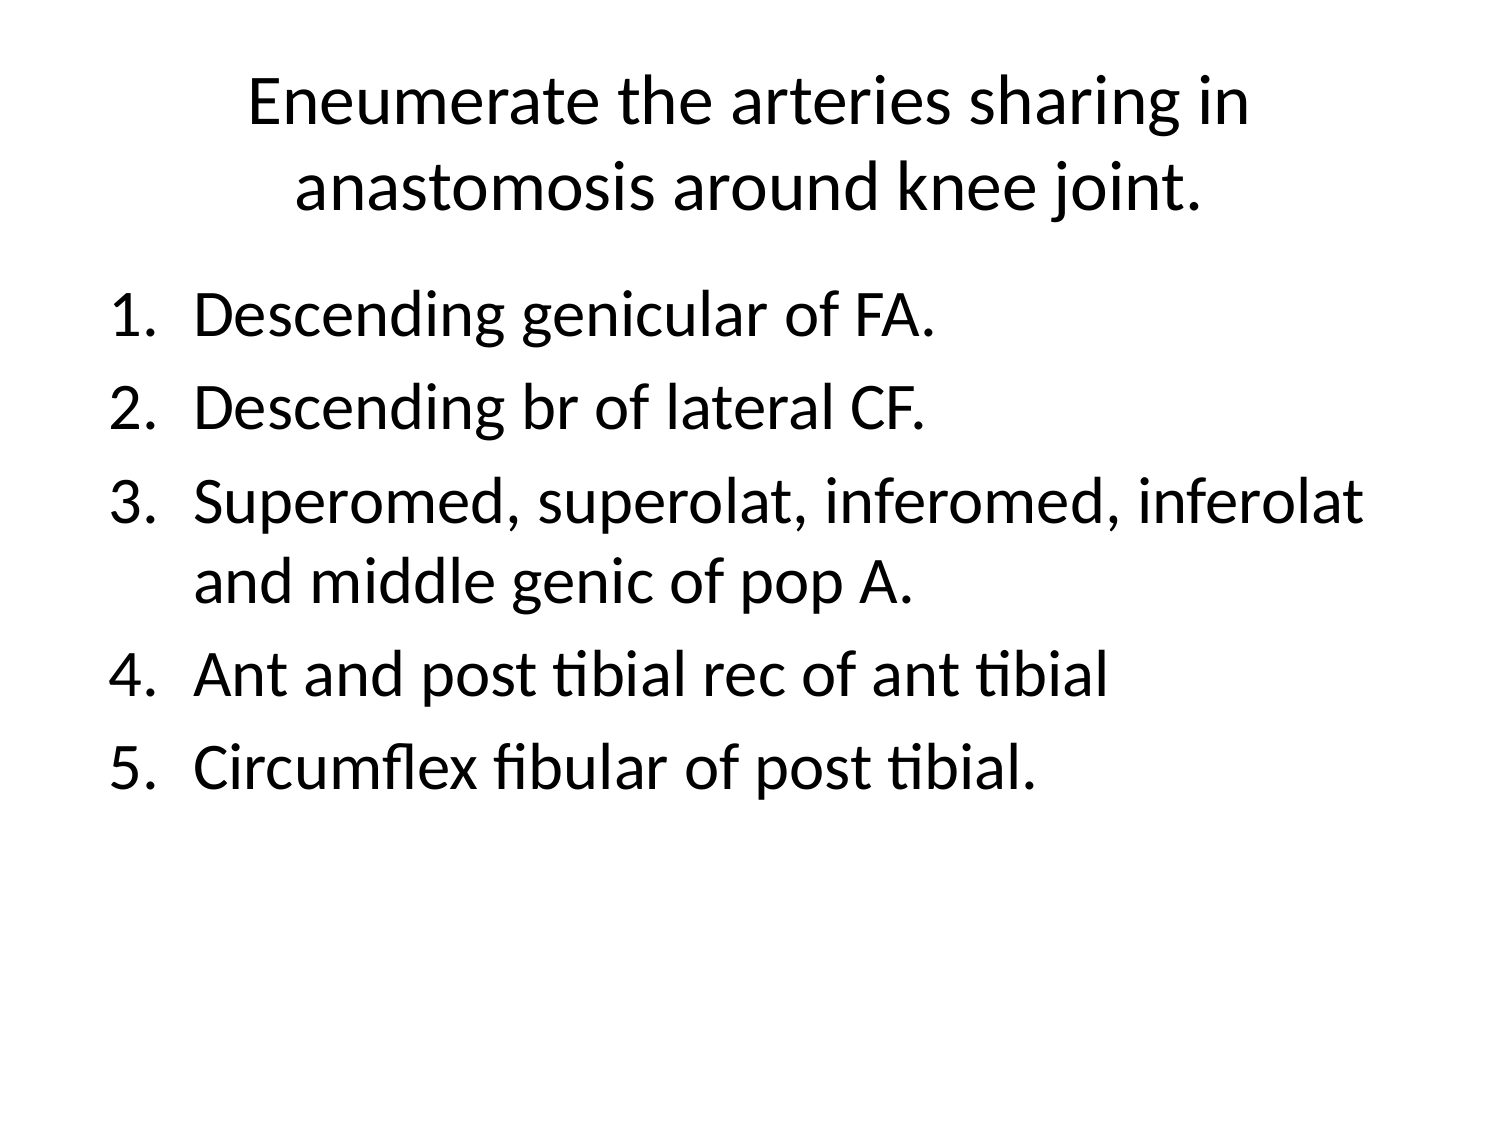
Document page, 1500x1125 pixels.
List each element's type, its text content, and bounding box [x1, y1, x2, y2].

title Eneumerate the arteries sharing in anastomosis around knee joint. [75, 45, 1425, 233]
list Descending genicular of FA. Descending br of lateral CF. Superomed, superolat, inferomed, inferolat and middle genic of pop A. Ant and post tibial rec of ant tibial Circumflex fibular of post tibial. [75, 262, 1425, 1005]
